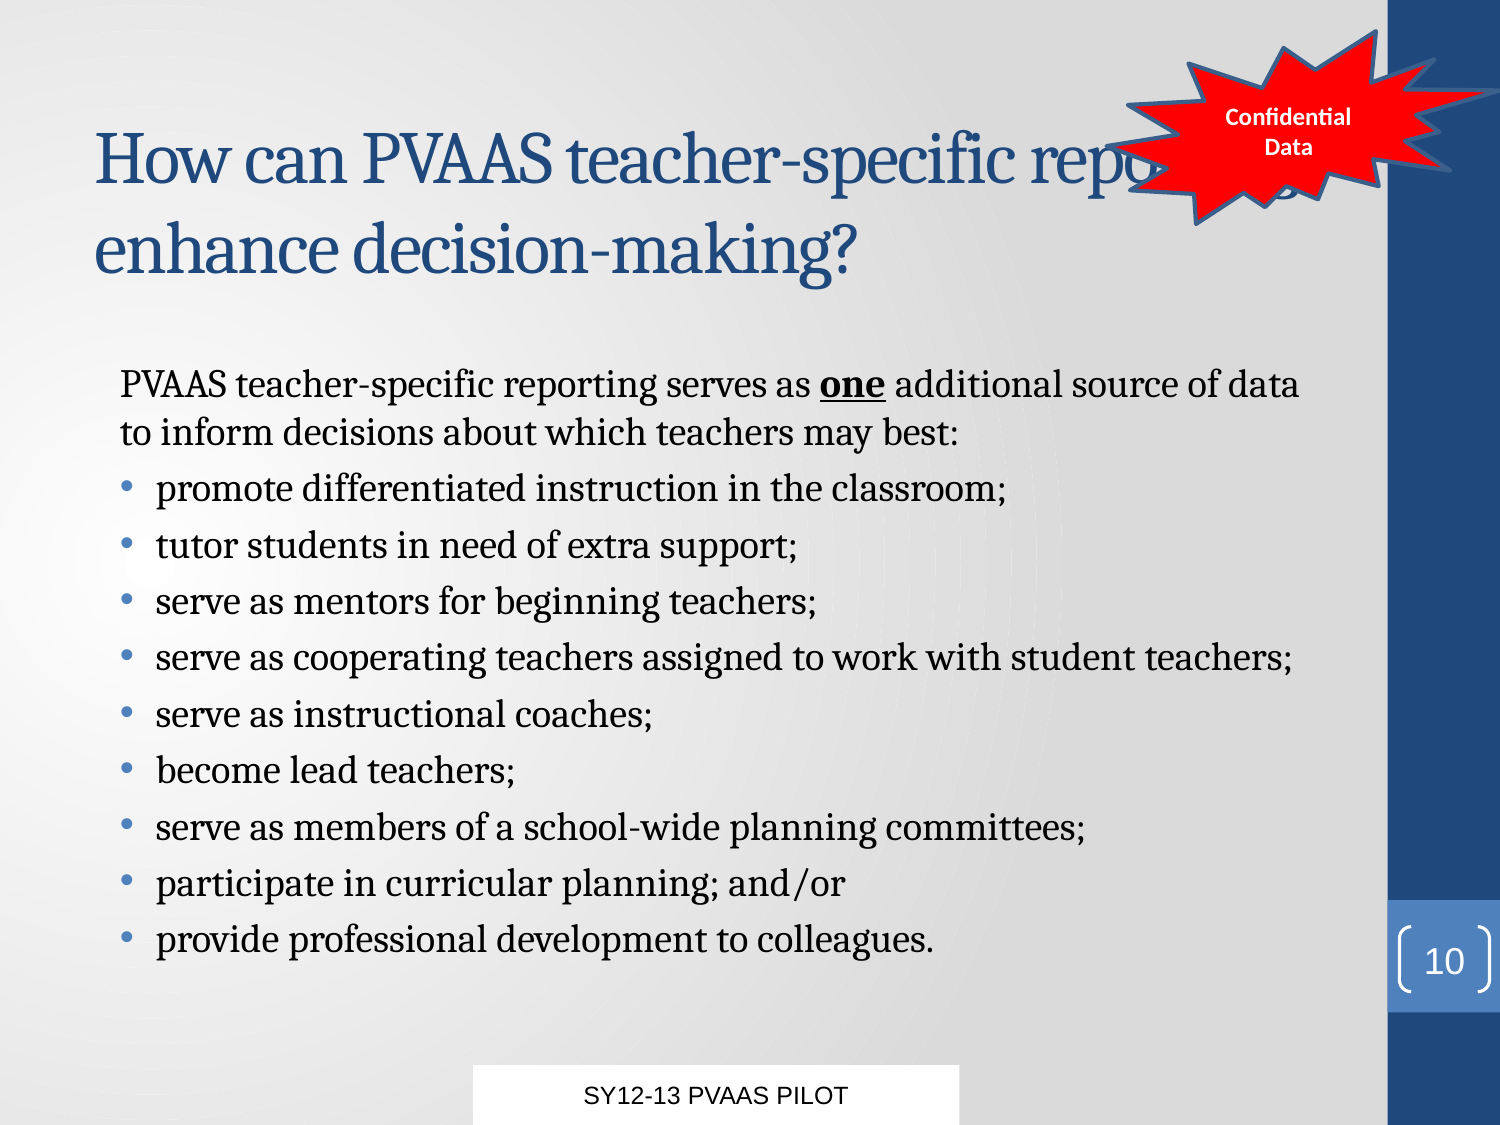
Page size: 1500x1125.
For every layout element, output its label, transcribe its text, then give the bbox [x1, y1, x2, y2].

title How can PVAAS teacher-specific reporting enhance decision-making? [79, 150, 1330, 338]
text_box Confidential Data [1104, 29, 1500, 226]
list PVAAS teacher-specific reporting serves as one additional source of data to inform decisions about which teachers may best: promote differentiated instruction in the classroom; tutor students in need of extra support; serve as mentors for beginning teachers; serve as cooperating teachers assigned to work with student teachers; serve as instructional coaches; become lead teachers; serve as members of a school-wide planning committees; participate in curricular planning; and/or provide professional development to colleagues. [87, 349, 1321, 1017]
footer SY12-13 PVAAS PILOT [473, 1065, 960, 1125]
slide_number 10 [1397, 925, 1492, 994]
